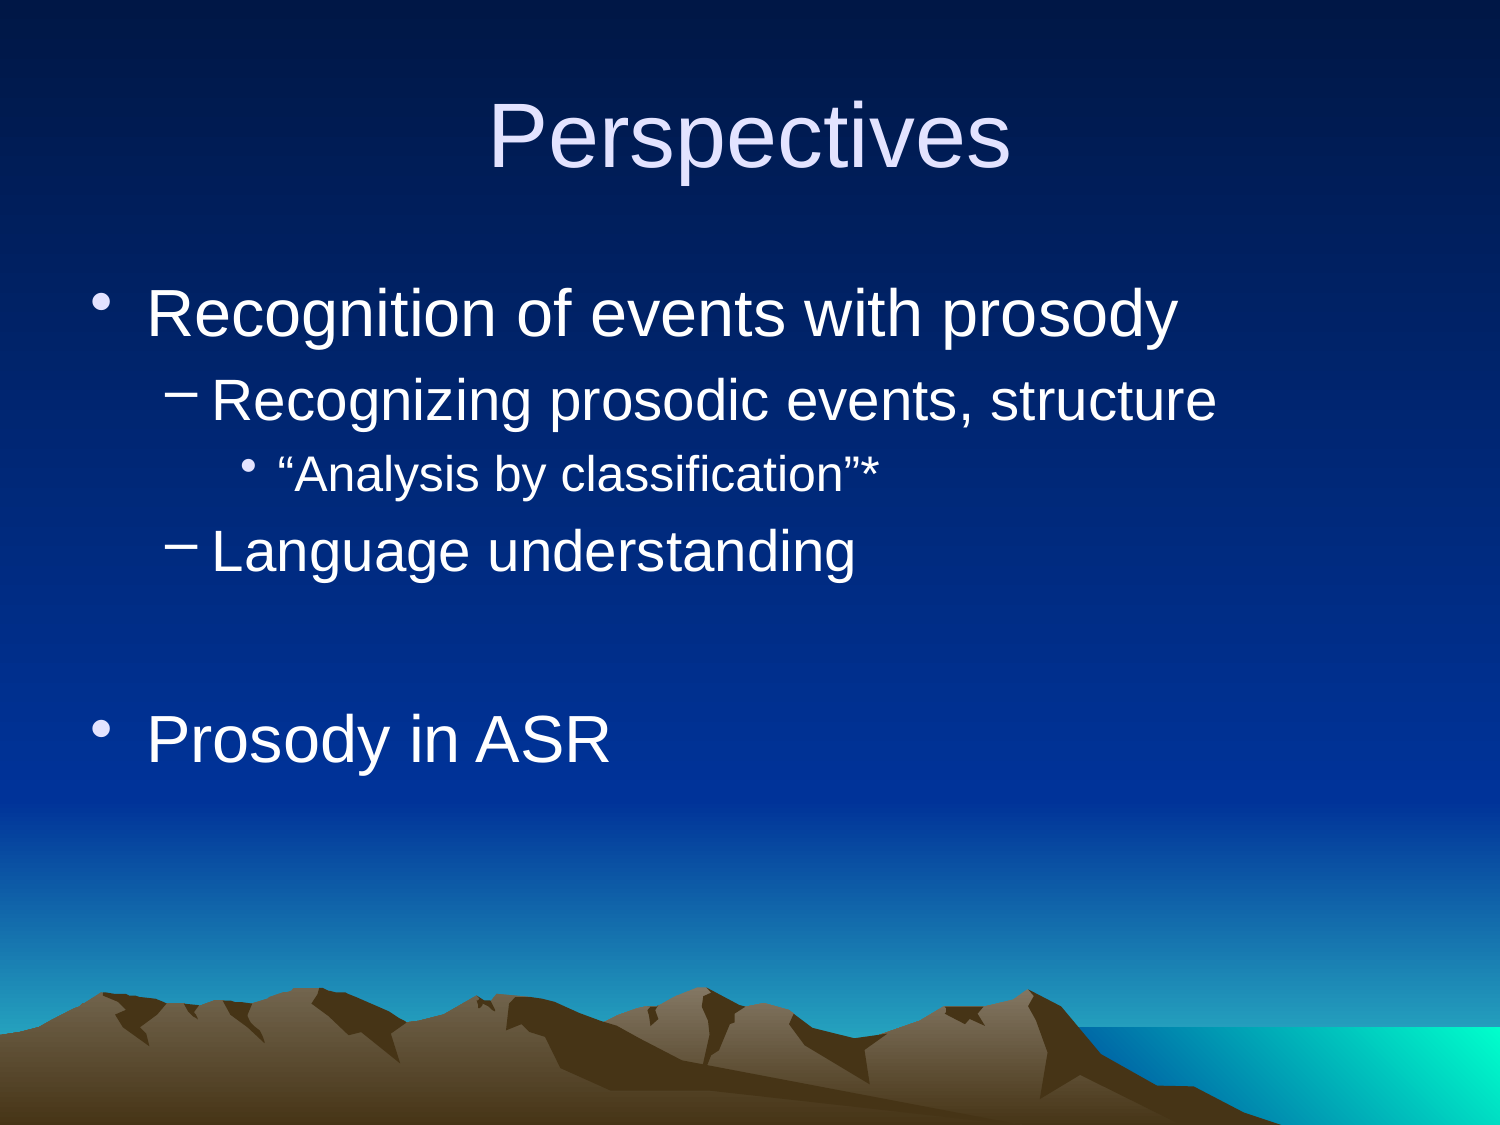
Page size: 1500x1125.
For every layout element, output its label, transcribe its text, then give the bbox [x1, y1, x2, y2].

title Perspectives [74, 37, 1426, 226]
list Recognition of events with prosody Recognizing prosodic events, structure “Analysis by classification”* Language understanding Prosody in ASR [74, 262, 1426, 1001]
